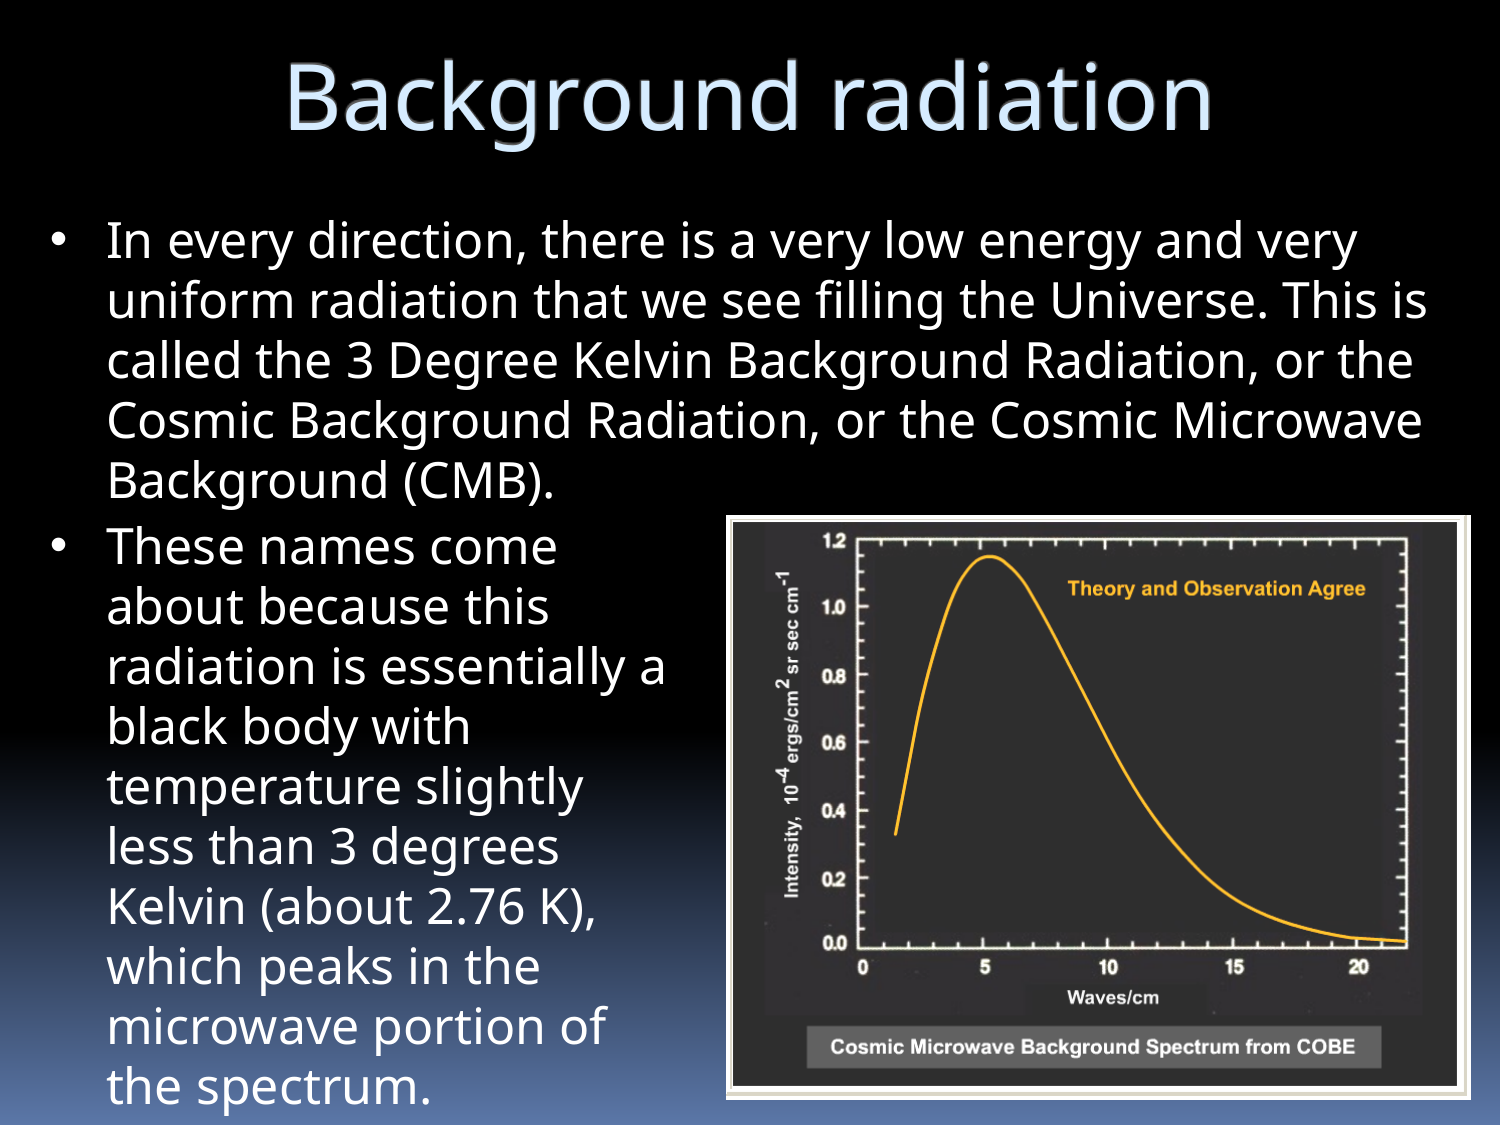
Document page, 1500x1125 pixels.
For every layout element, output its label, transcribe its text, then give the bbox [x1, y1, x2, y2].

footer [697, 1052, 1063, 1113]
text_box These names come about because this radiation is essentially a black body with temperature slightly less than 3 degrees Kelvin (about 2.76 K), which peaks in the microwave portion of the spectrum. [35, 507, 697, 1122]
picture [725, 514, 1472, 1100]
text_box In every direction, there is a very low energy and very uniform radiation that we see filling the Universe. This is called the 3 Degree Kelvin Background Radiation, or the Cosmic Background Radiation, or the Cosmic Microwave Background (CMB). [35, 200, 1465, 516]
text_box Background radiation [112, 0, 1388, 188]
